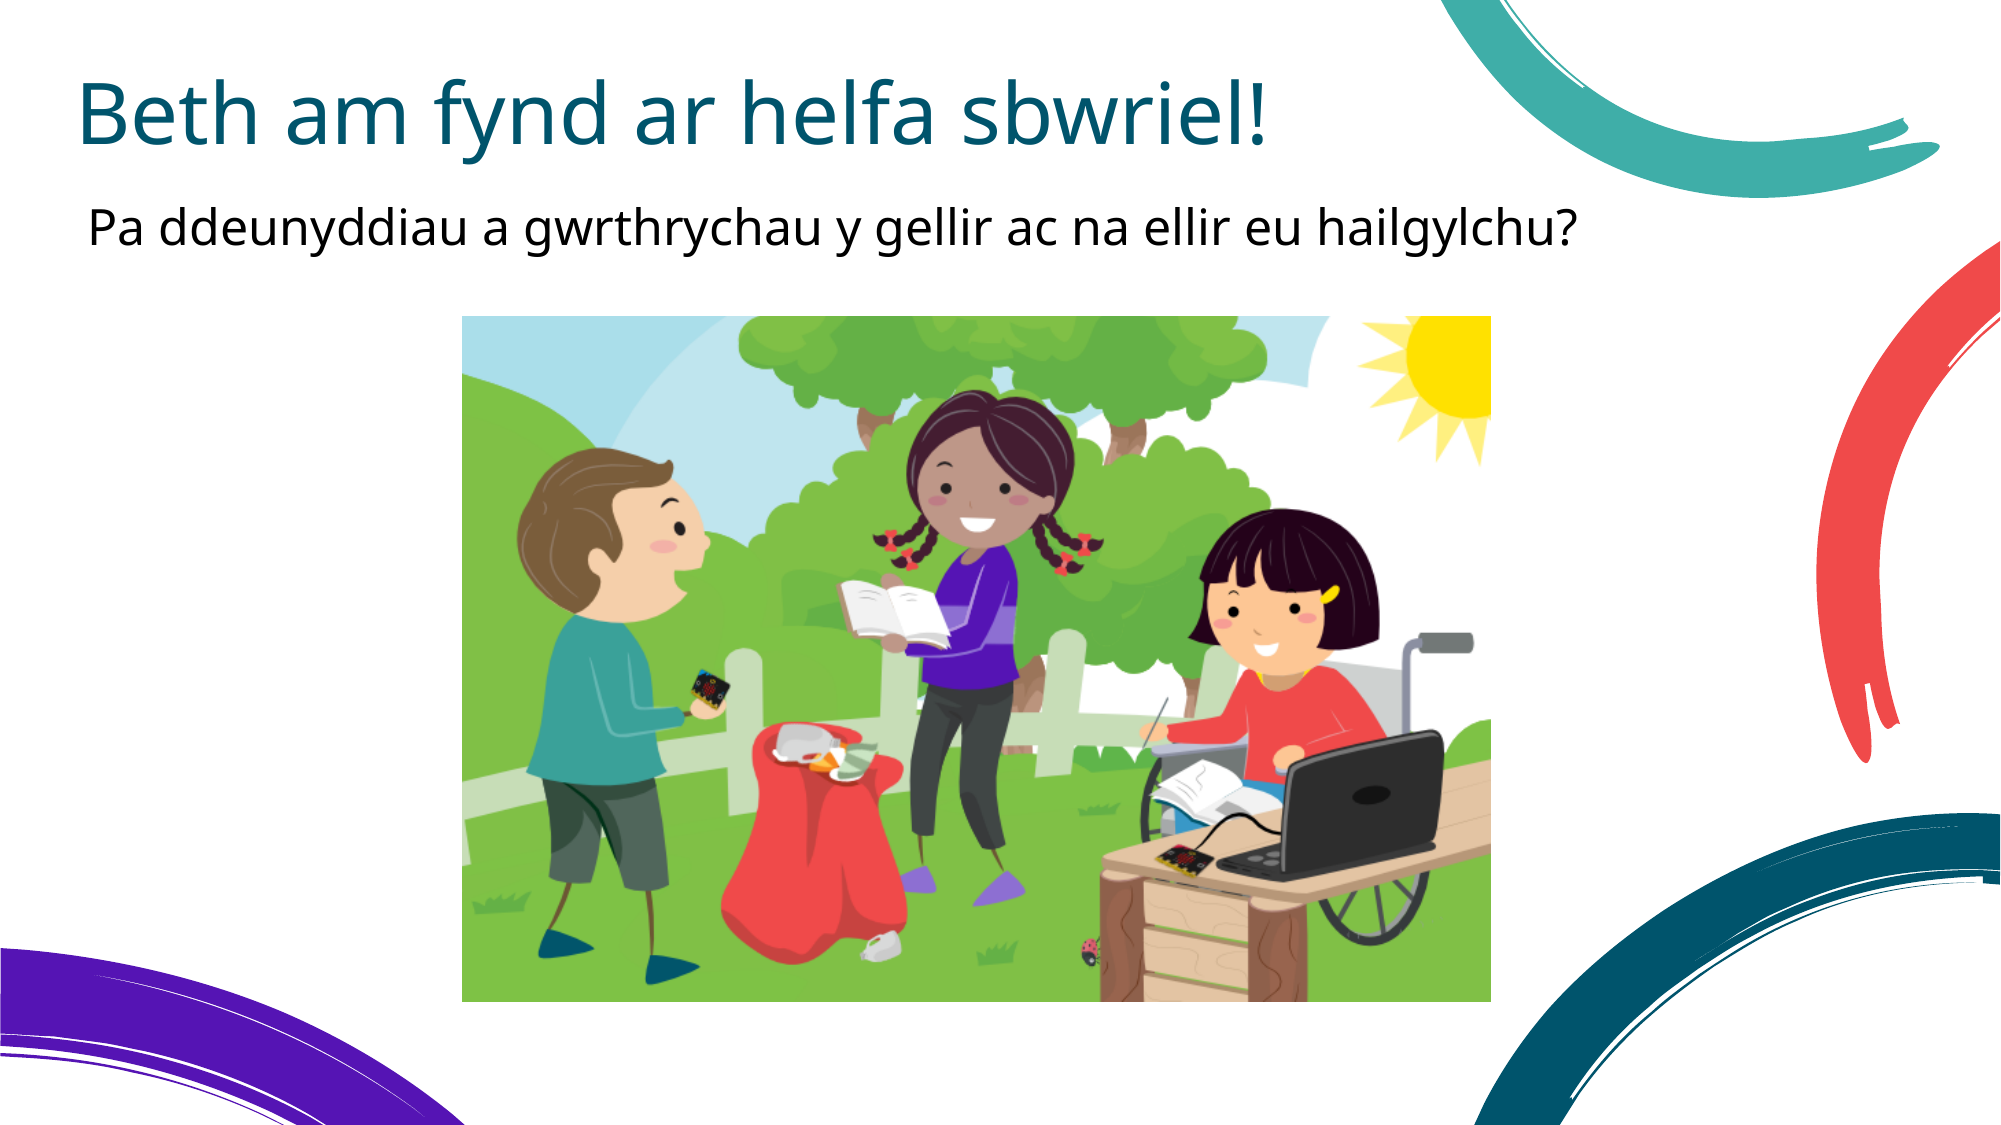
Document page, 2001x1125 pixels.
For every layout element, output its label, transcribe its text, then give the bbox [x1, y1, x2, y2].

title Beth am fynd ar helfa sbwriel! [55, 50, 1828, 175]
list Pa ddeunyddiau a gwrthrychau y gellir ac na ellir eu hailgylchu? [55, 175, 1828, 1002]
picture [461, 316, 1491, 1003]
